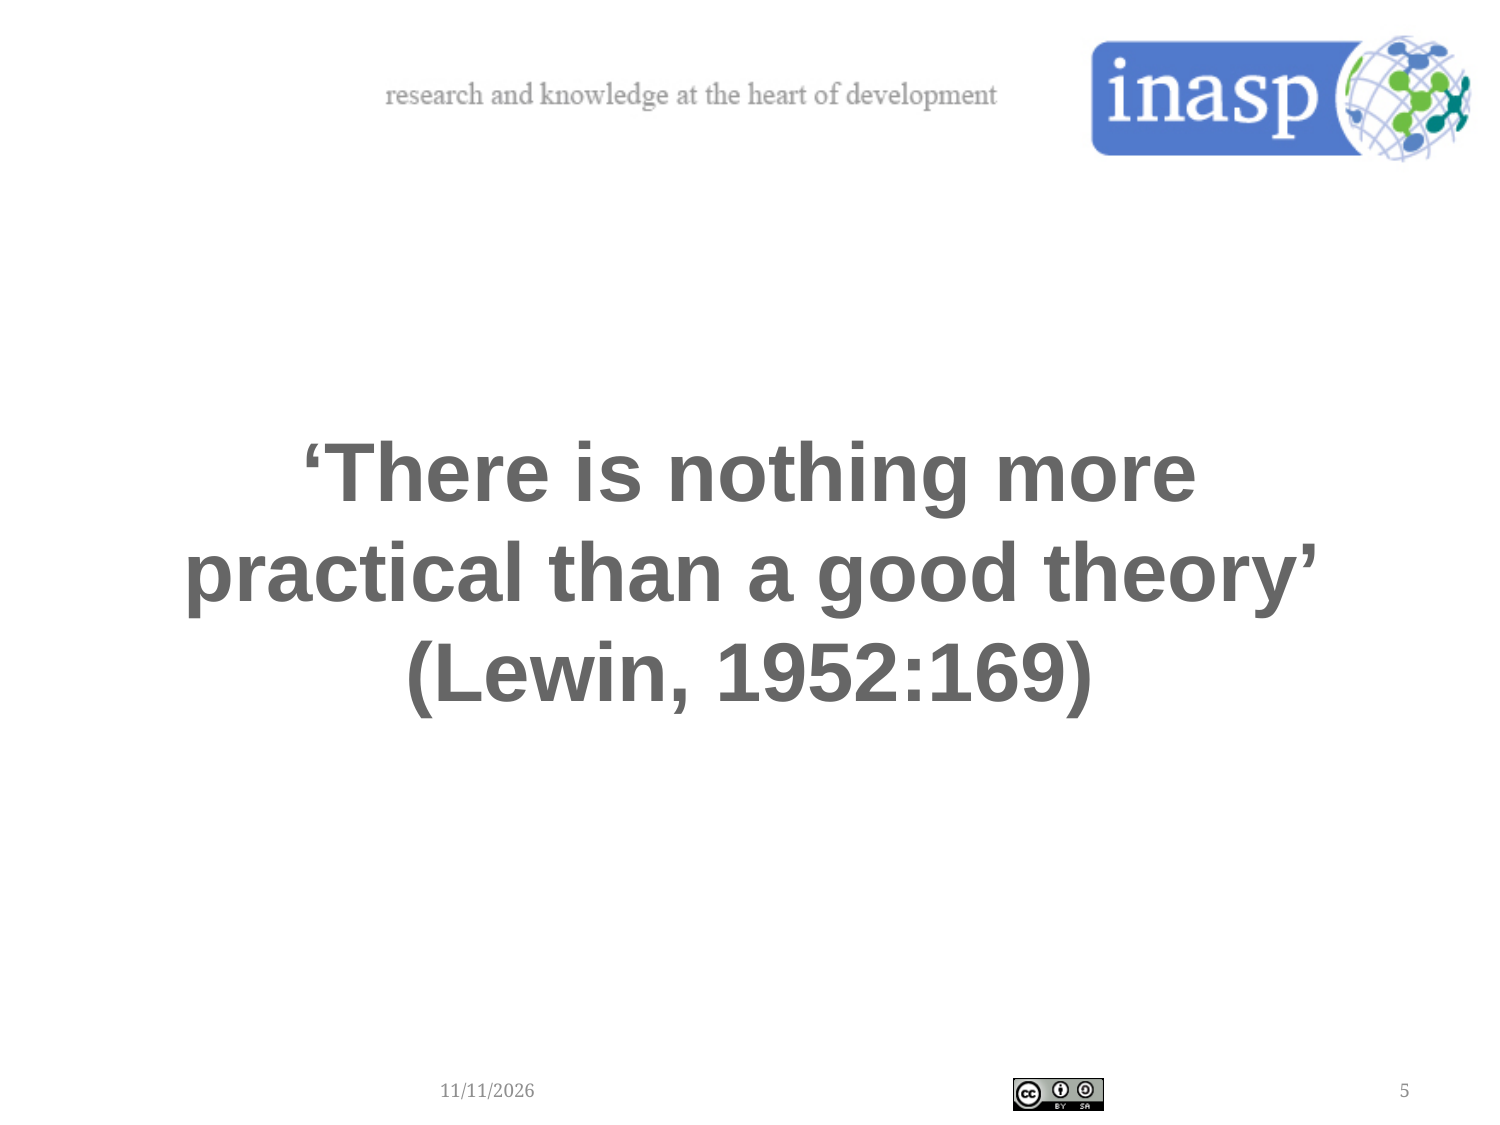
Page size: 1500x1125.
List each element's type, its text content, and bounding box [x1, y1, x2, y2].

text_box ‘There is nothing more practical than a good theory’ (Lewin, 1952:169) [112, 337, 1388, 799]
footer [806, 1061, 1282, 1122]
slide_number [425, 1061, 775, 1122]
slide_number 5 [1312, 1061, 1425, 1122]
picture [385, 24, 1484, 173]
